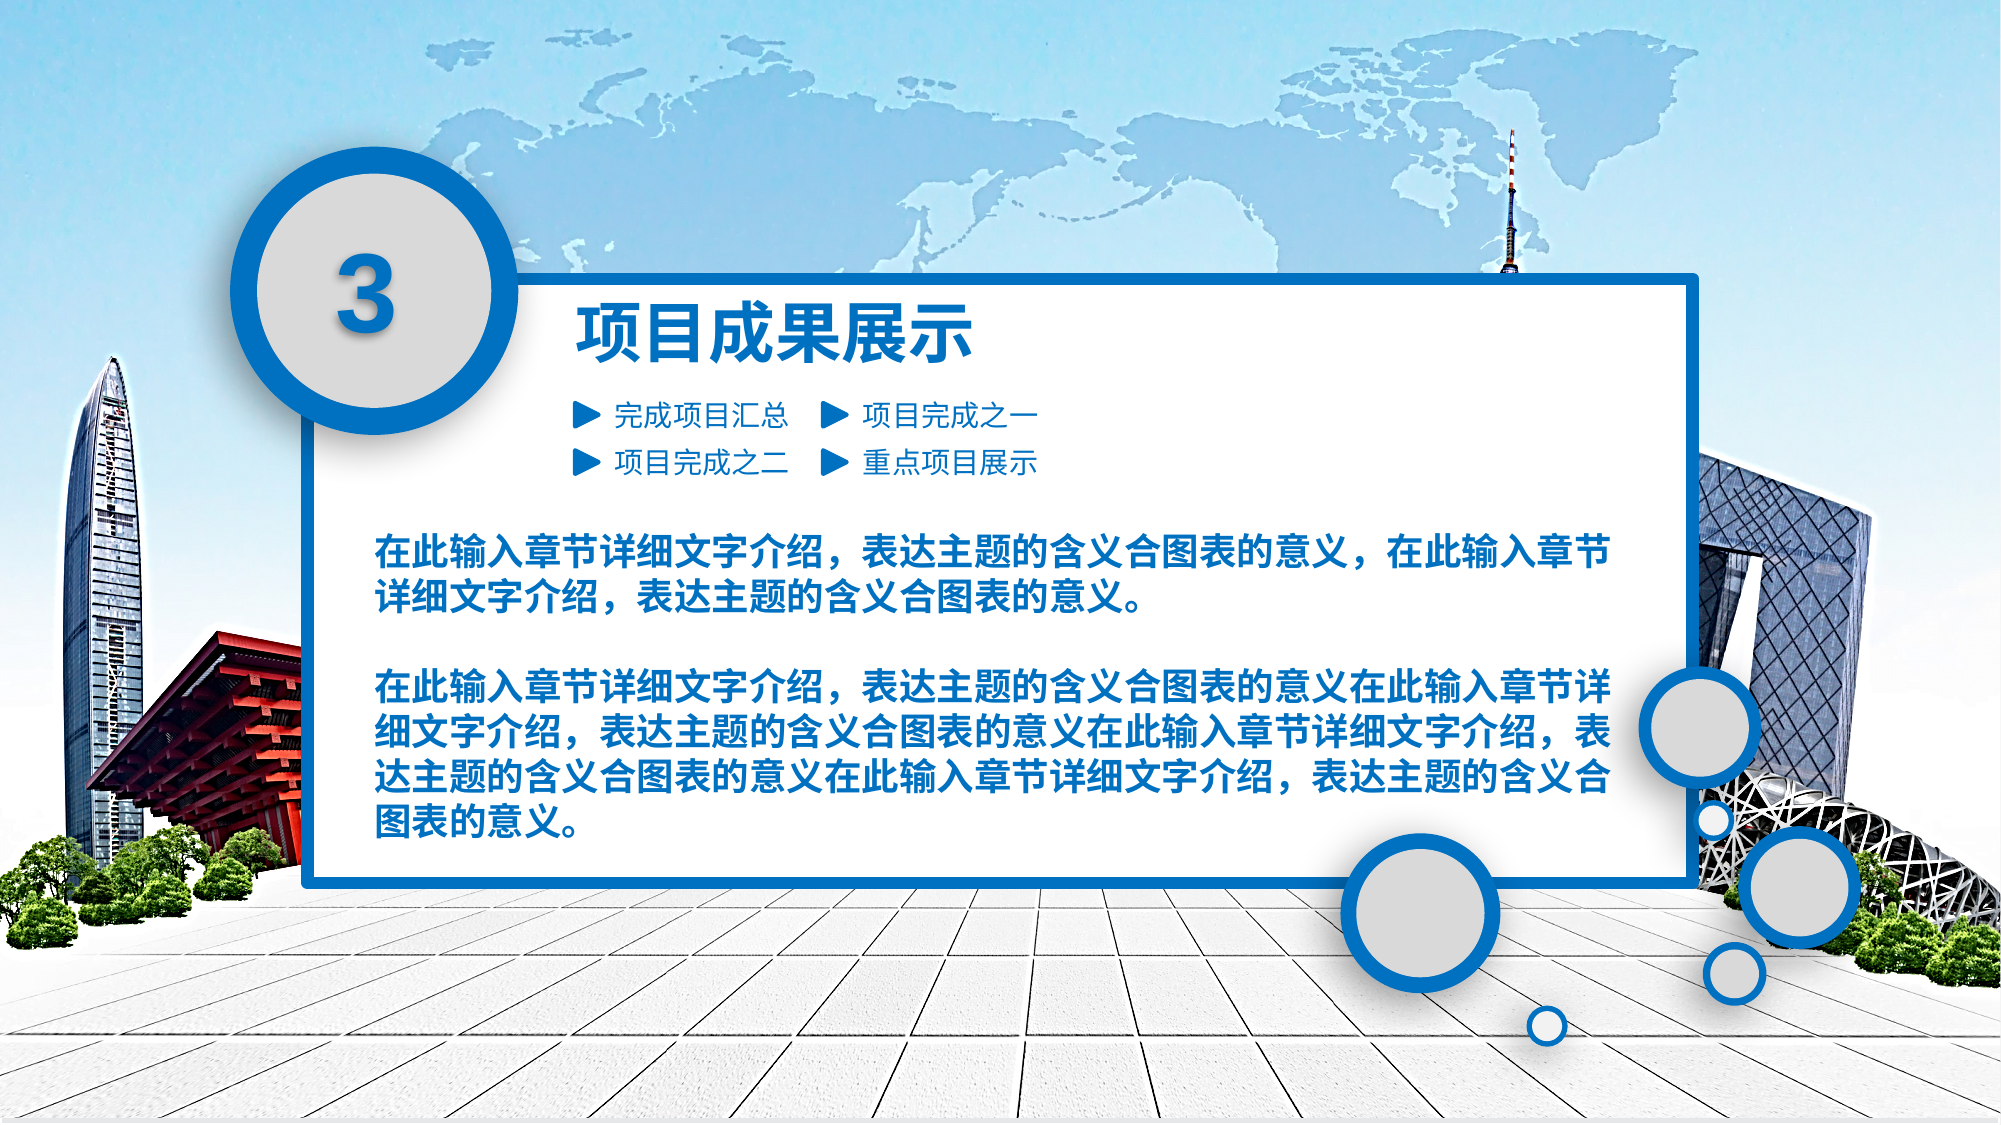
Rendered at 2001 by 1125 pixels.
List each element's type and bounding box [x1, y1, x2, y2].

text_box [1342, 835, 1499, 992]
text_box [1695, 802, 1733, 839]
text_box [574, 444, 803, 480]
text_box [574, 396, 803, 433]
text_box [232, 148, 517, 433]
text_box [1528, 1007, 1566, 1045]
picture [0, 0, 2001, 1118]
text_box [1740, 828, 1859, 947]
text_box [822, 396, 1051, 433]
text_box [1704, 944, 1765, 1004]
text_box [822, 444, 1051, 480]
text_box [1640, 668, 1760, 788]
